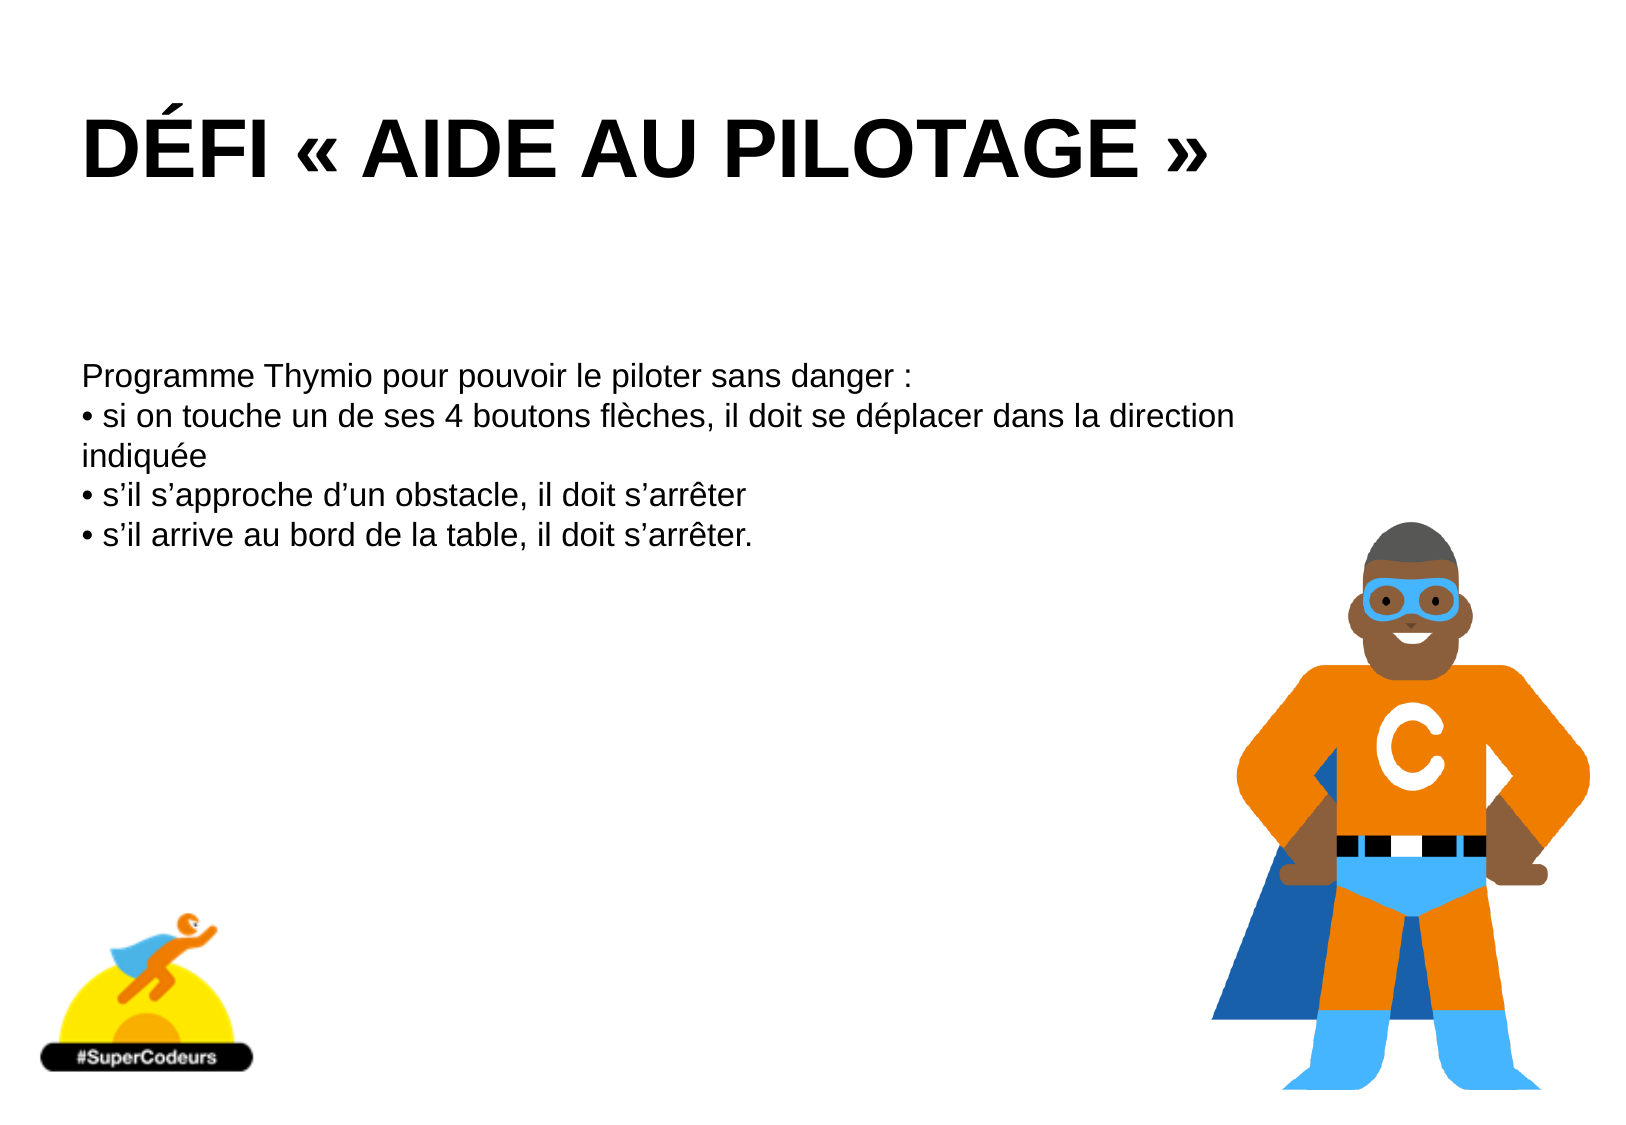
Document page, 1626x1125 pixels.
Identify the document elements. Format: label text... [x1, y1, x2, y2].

picture [1211, 522, 1590, 1090]
picture [22, 895, 276, 1087]
text_box DÉFI « AIDE AU PILOTAGE » Programme Thymio pour pouvoir le piloter sans danger : • si on touche un de ses 4 boutons flèches, il doit se déplacer dans la direction indiquée • s’il s’approche d’un obstacle, il doit s’arrêter • s’il arrive au bord de la table, il doit s’arrêter. [64, 76, 1398, 700]
